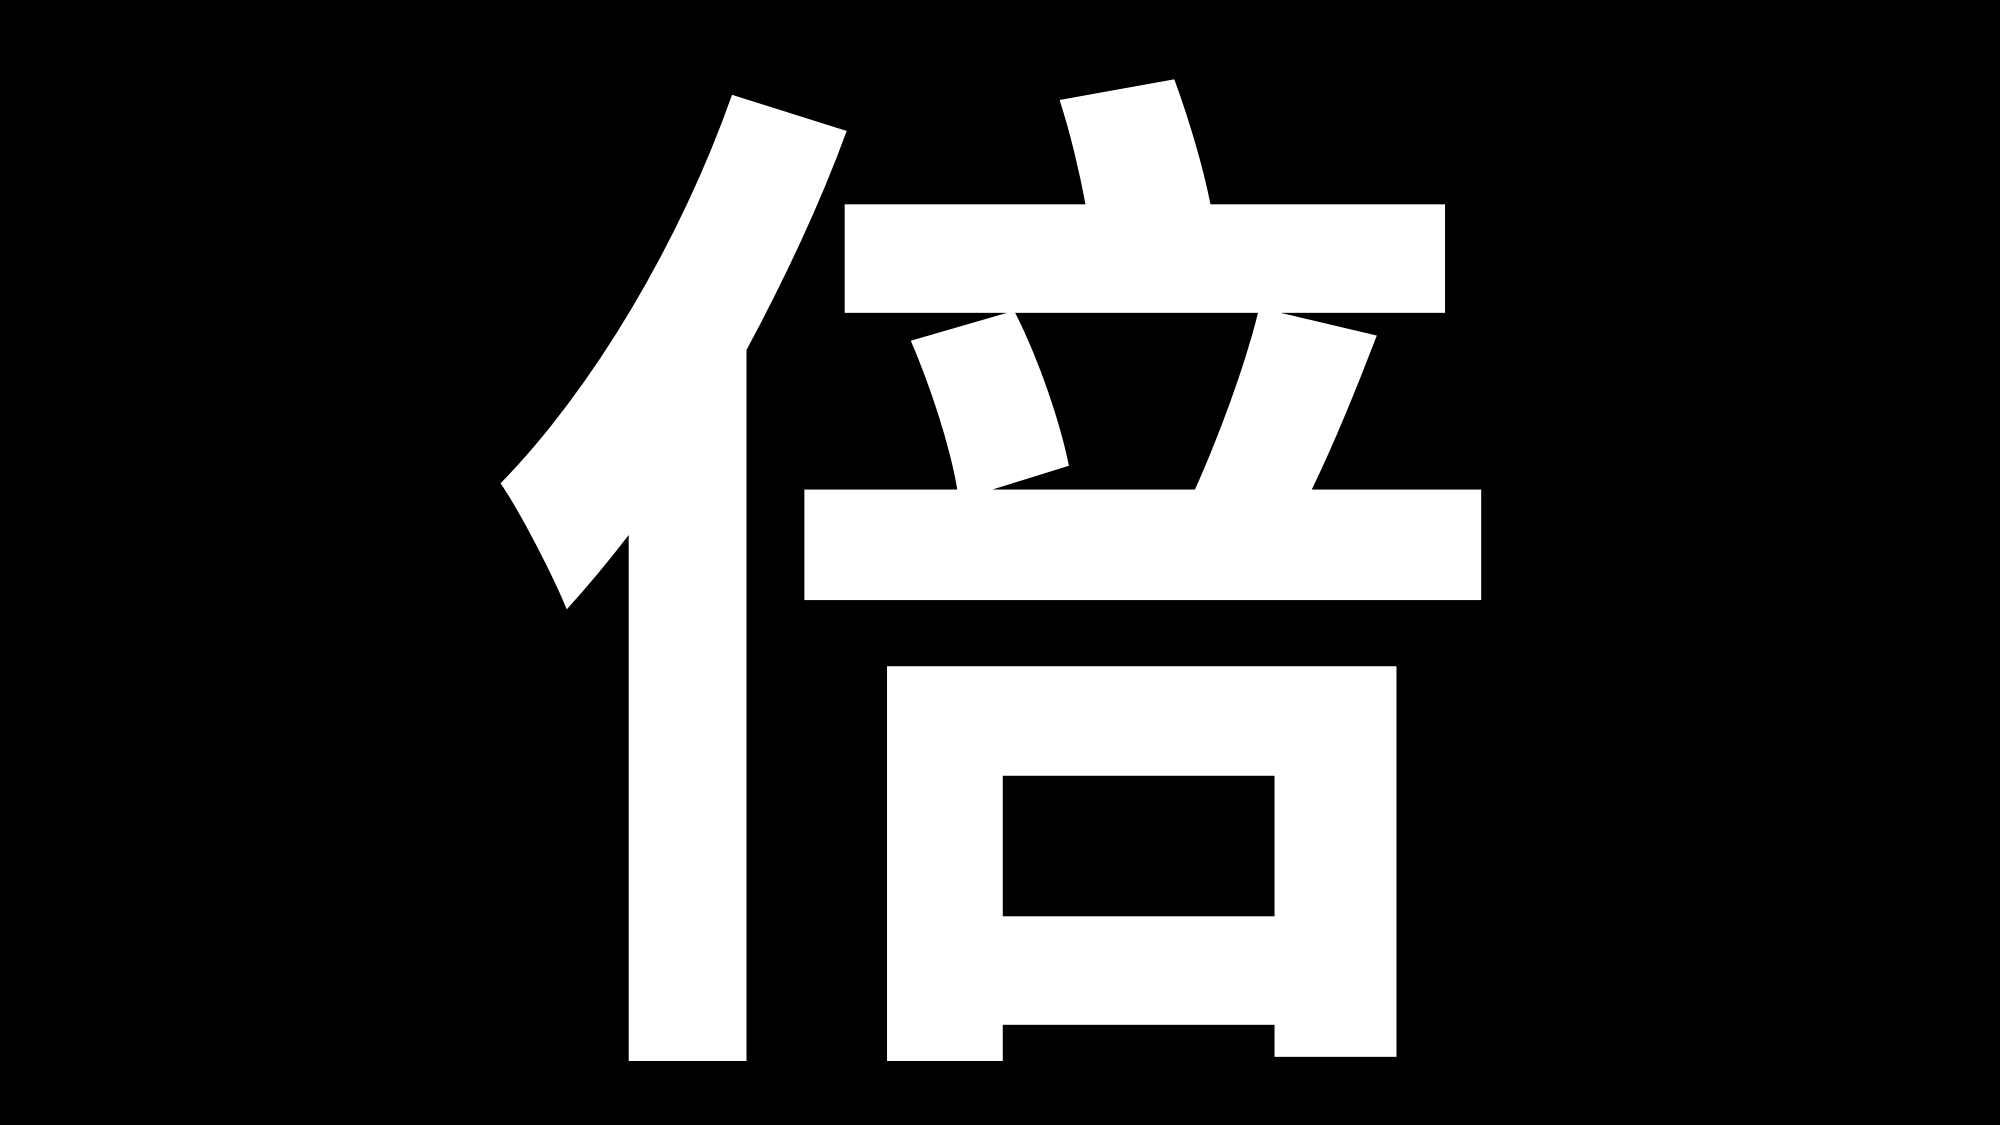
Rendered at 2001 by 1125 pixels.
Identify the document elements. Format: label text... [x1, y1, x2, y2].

text_box 倍 [458, 0, 1542, 1125]
